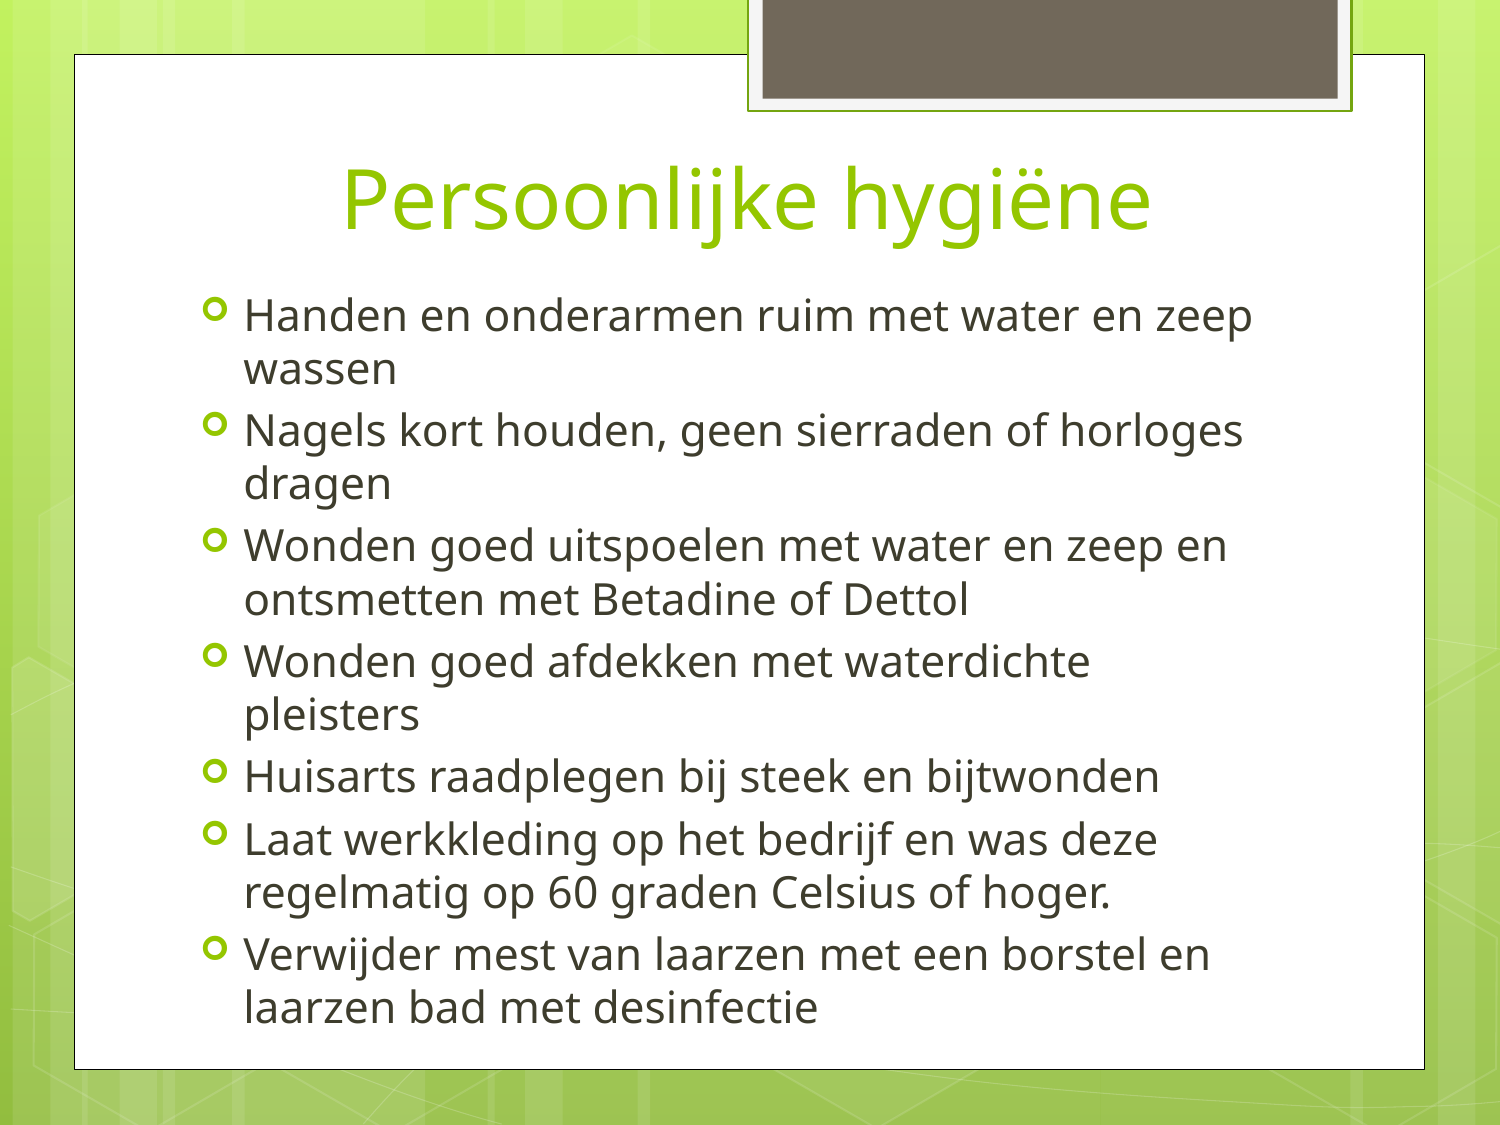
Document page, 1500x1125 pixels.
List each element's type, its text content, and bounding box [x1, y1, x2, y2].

list Handen en onderarmen ruim met water en zeep wassen Nagels kort houden, geen sierraden of horloges dragen Wonden goed uitspoelen met water en zeep en ontsmetten met Betadine of Dettol Wonden goed afdekken met waterdichte pleisters Huisarts raadplegen bij steek en bijtwonden Laat werkkleding op het bedrijf en was deze regelmatig op 60 graden Celsius of hoger. Verwijder mest van laarzen met een borstel en laarzen bad met desinfectie [174, 278, 1286, 1047]
title Persoonlijke hygiëne [171, 66, 1324, 254]
